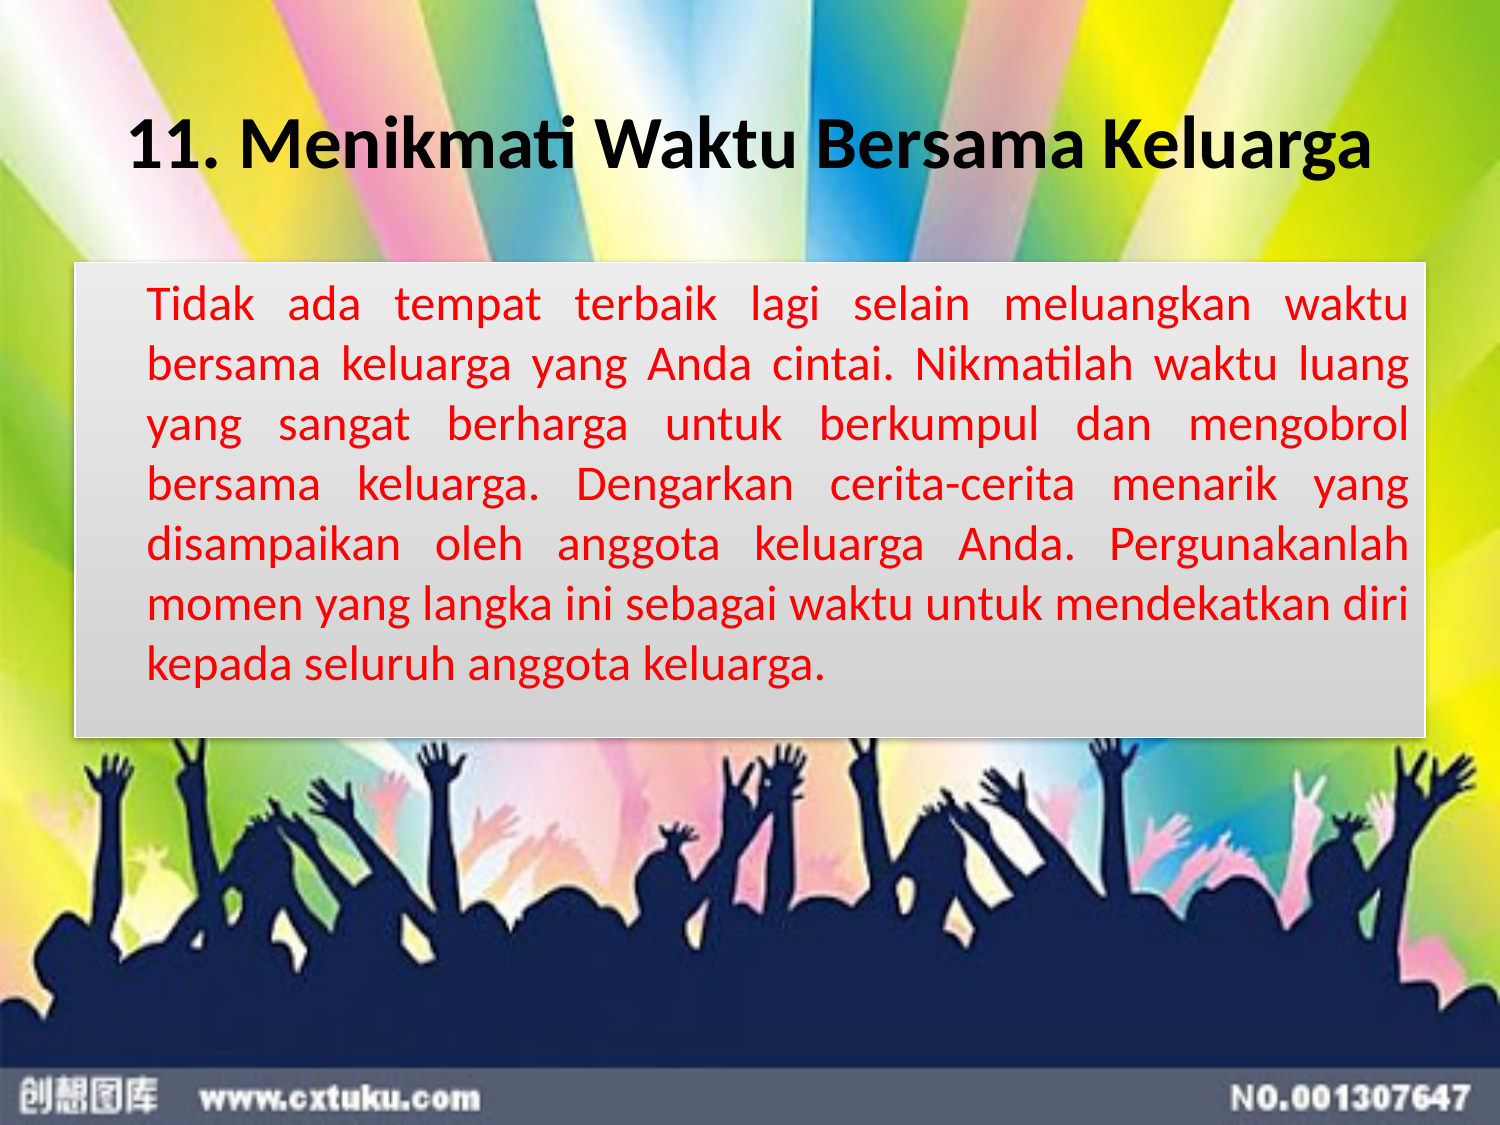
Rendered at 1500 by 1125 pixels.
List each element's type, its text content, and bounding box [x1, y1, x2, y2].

list Tidak ada tempat terbaik lagi selain meluangkan waktu bersama keluarga yang Anda cintai. Nikmatilah waktu luang yang sangat berharga untuk berkumpul dan mengobrol bersama keluarga. Dengarkan cerita-cerita menarik yang disampaikan oleh anggota keluarga Anda. Pergunakanlah momen yang langka ini sebagai waktu untuk mendekatkan diri kepada seluruh anggota keluarga. [74, 262, 1426, 738]
picture [0, 0, 1500, 1125]
title 11. Menikmati Waktu Bersama Keluarga [75, 45, 1425, 233]
